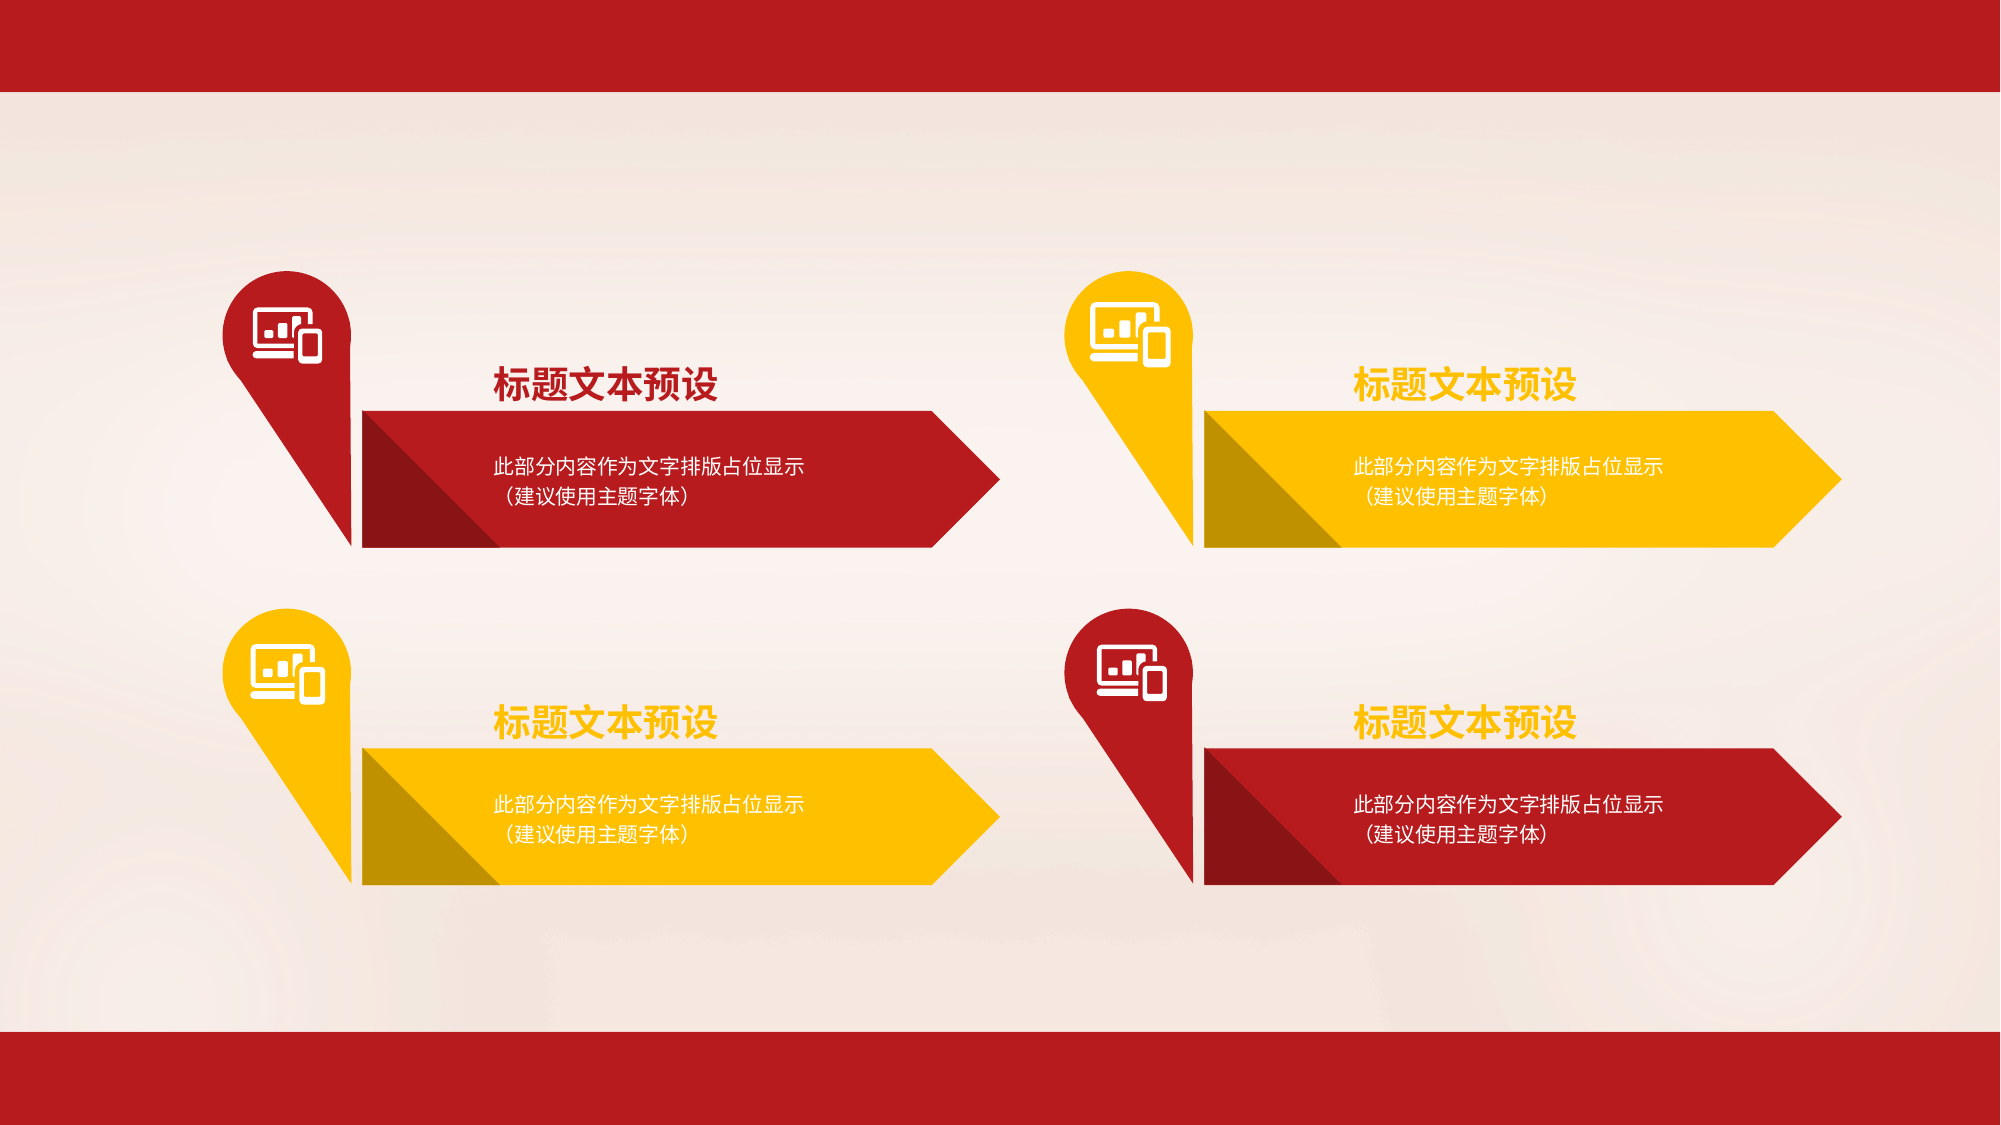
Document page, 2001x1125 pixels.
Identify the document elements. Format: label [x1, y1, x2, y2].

text_box [245, 267, 1842, 891]
picture [0, 0, 2001, 1125]
